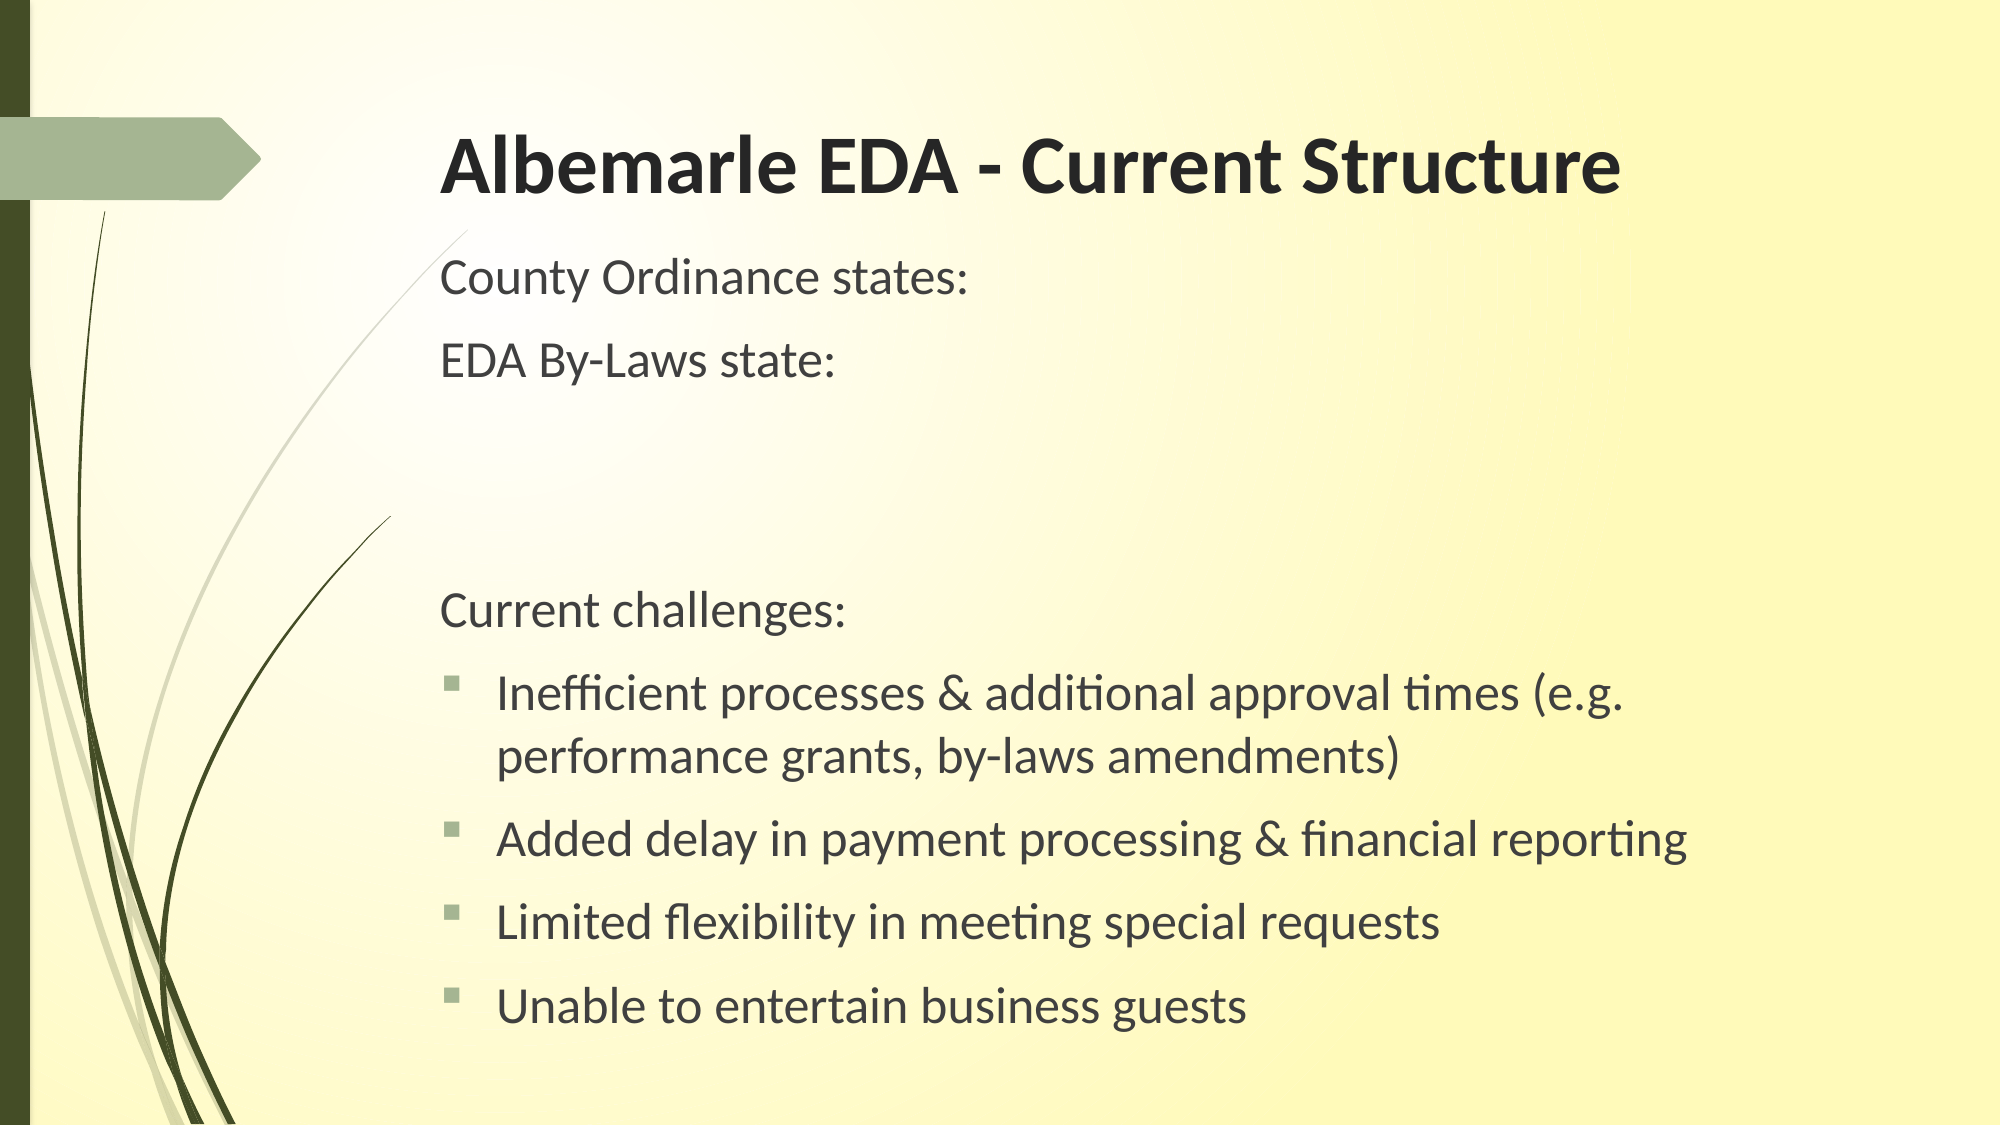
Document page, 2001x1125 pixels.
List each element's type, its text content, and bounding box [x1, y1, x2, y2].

title Albemarle EDA - Current Structure [425, 102, 1888, 234]
list County Ordinance states: EDA By-Laws state: Current challenges: Inefficient processes & additional approval times (e.g. performance grants, by-laws amendments) Added delay in payment processing & financial reporting Limited flexibility in meeting special requests Unable to entertain business guests [424, 234, 1888, 1057]
